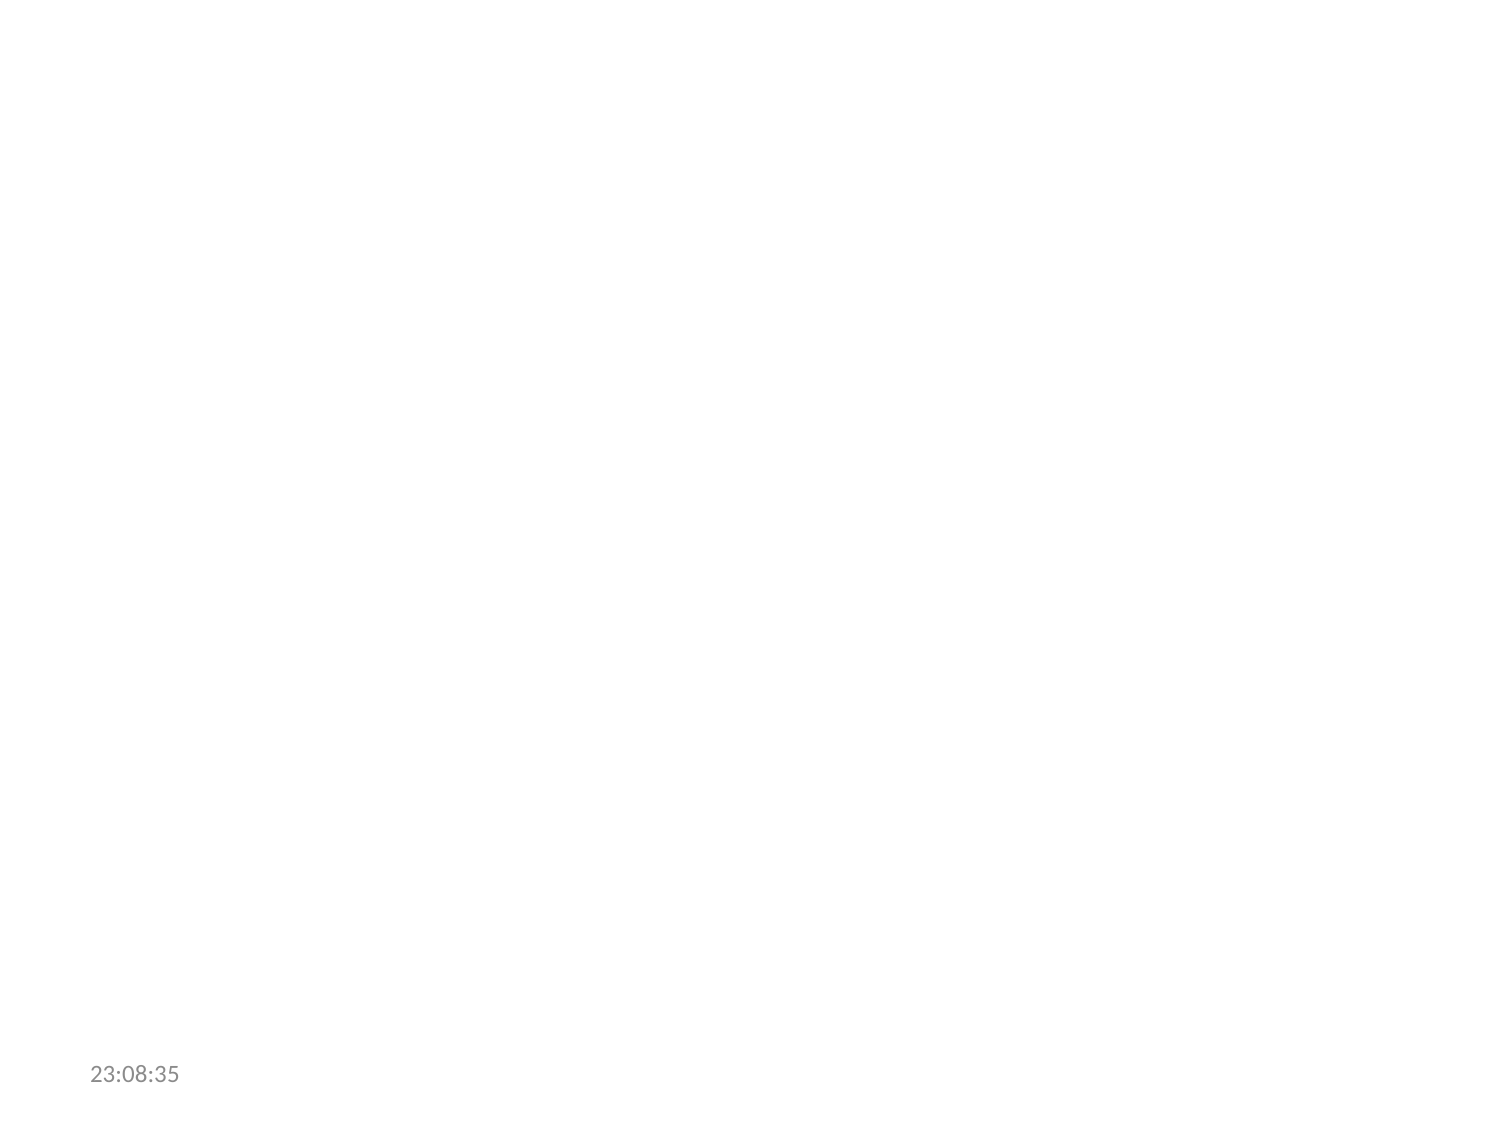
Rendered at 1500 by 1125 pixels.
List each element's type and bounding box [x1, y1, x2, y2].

slide_number [75, 1042, 425, 1103]
